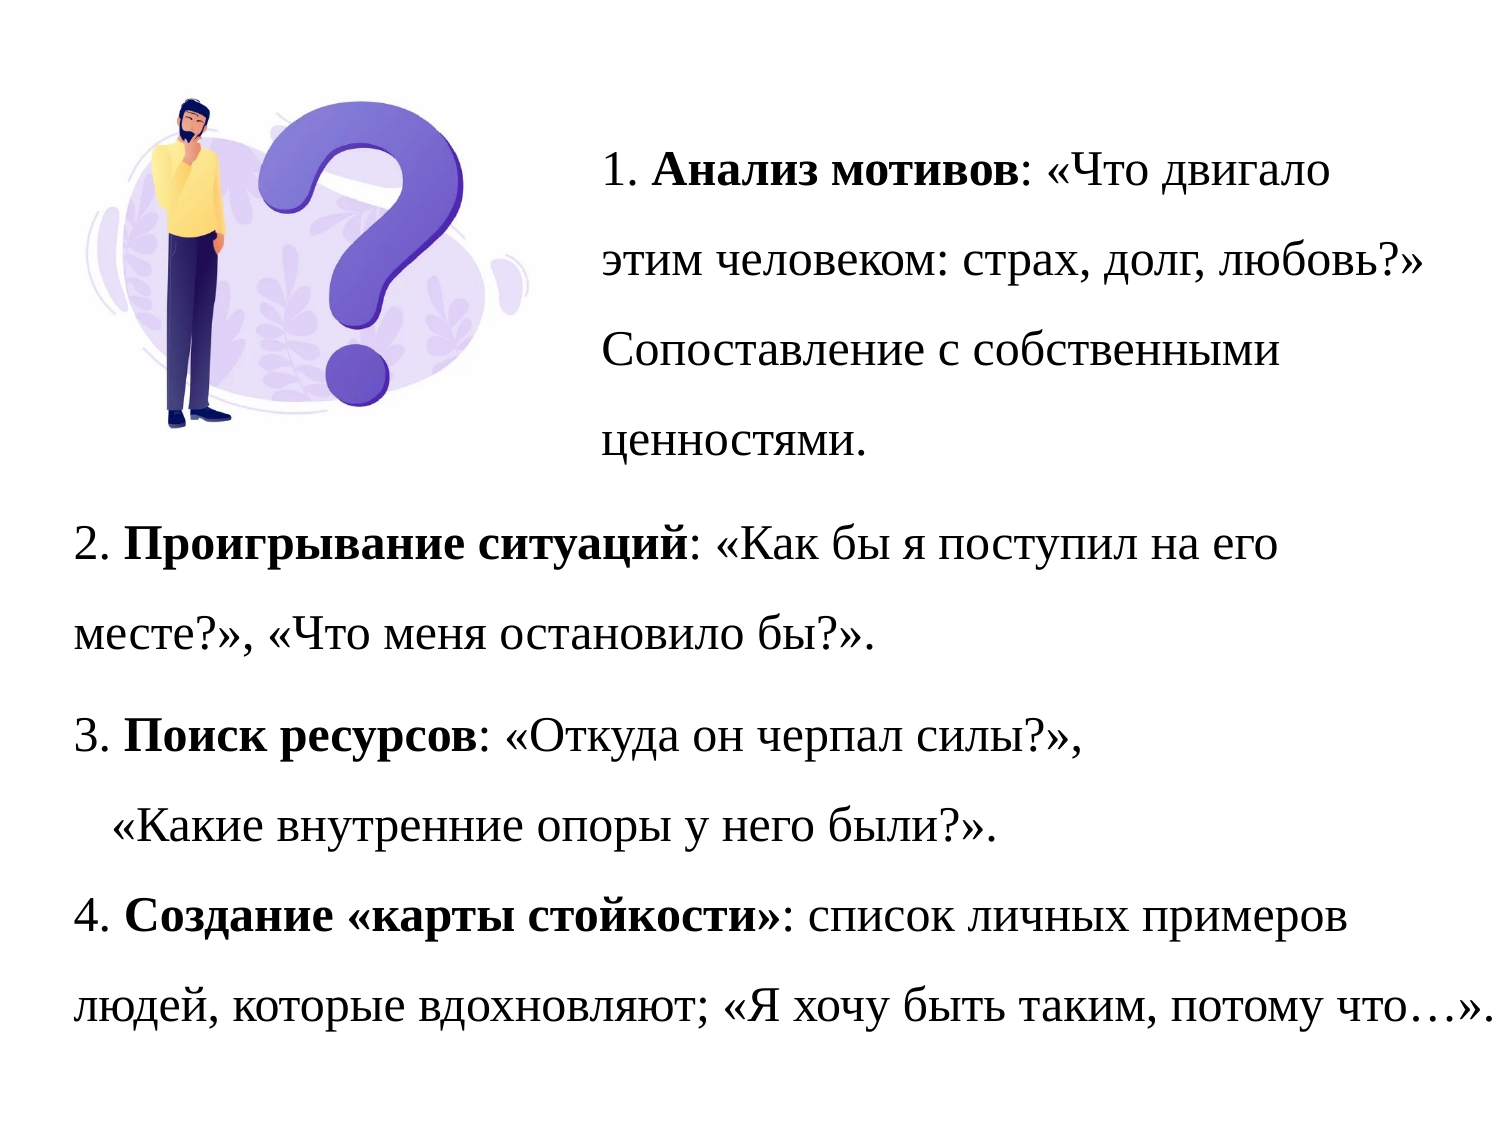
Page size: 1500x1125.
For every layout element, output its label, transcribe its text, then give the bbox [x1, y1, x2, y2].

picture [27, 44, 587, 470]
text_box 1. Анализ мотивов: «Что двигало этим человеком: страх, долг, любовь?» Сопоставление с собственными ценностями. [586, 97, 1451, 473]
text_box 2. Проигрывание ситуаций: «Как бы я поступил на его месте?», «Что меня остановило бы?». [58, 471, 1406, 664]
text_box 3. Поиск ресурсов: «Откуда он черпал силы?», «Какие внутренние опоры у него были?». 4. Создание «карты стойкости»: список личных примеров людей, которые вдохновляют; «Я хочу быть таким, потому что…». [58, 664, 1500, 1039]
